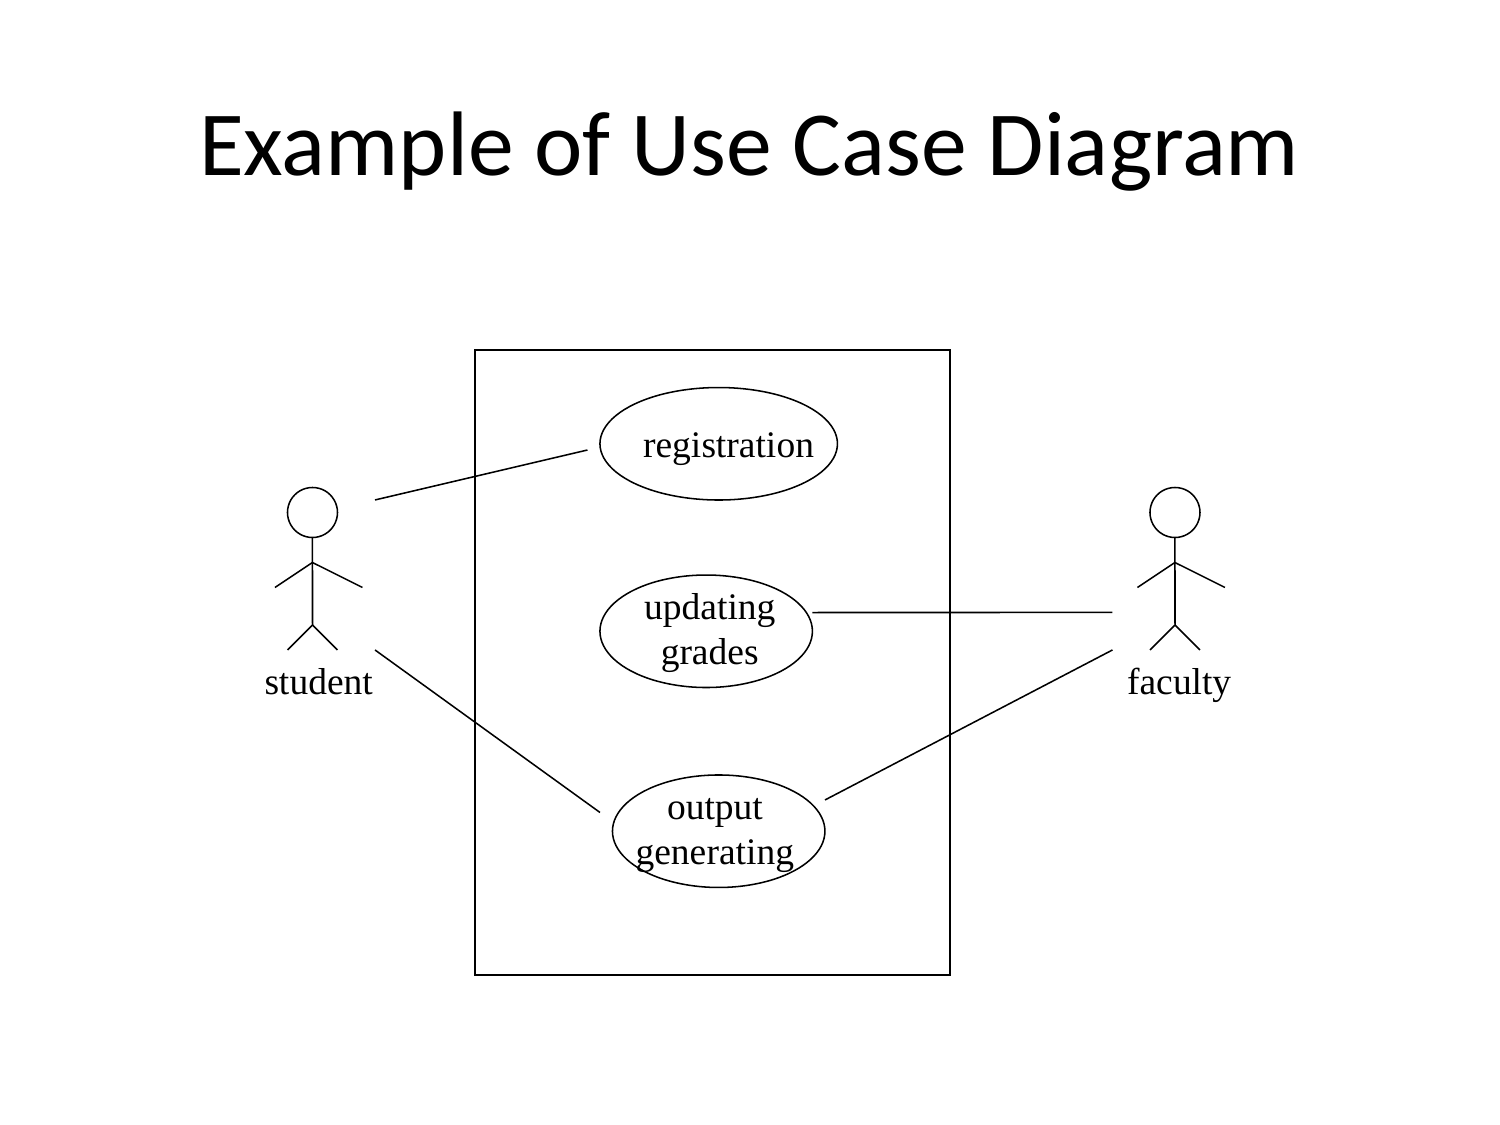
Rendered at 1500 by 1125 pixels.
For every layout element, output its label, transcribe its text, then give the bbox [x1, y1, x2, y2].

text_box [249, 349, 1263, 976]
title Example of Use Case Diagram [75, 45, 1425, 233]
